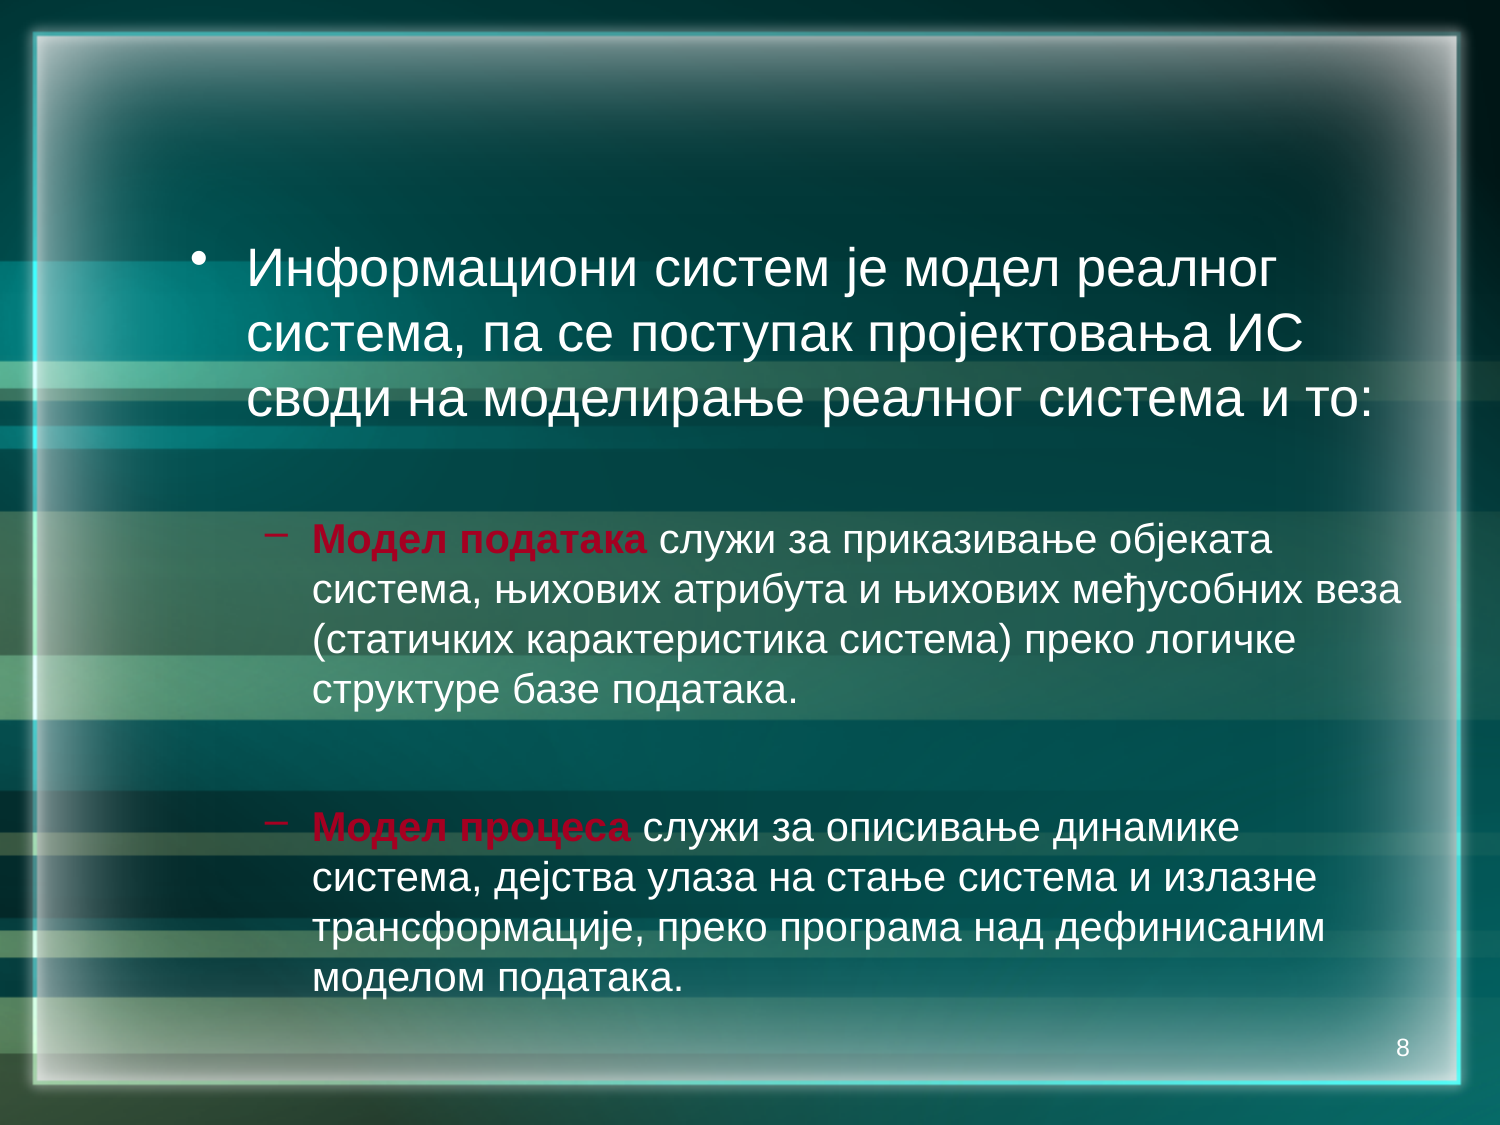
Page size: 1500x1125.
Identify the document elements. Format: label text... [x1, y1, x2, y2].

text_box 8 [1074, 1024, 1425, 1088]
picture [0, 0, 1500, 1125]
list Информациони систем је модел реалног система, па се поступак пројектовања ИС своди на моделирање реалног система и то: Модел података служи за приказивање објеката система, њихових атрибута и њихових међусобних веза (статичких карактеристика система) преко логичке структуре базе података. Модел процеса служи за описивање динамике система, дејства улаза на стање система и излазне трансформације, преко програма над дефинисаним моделом података. [174, 224, 1425, 918]
